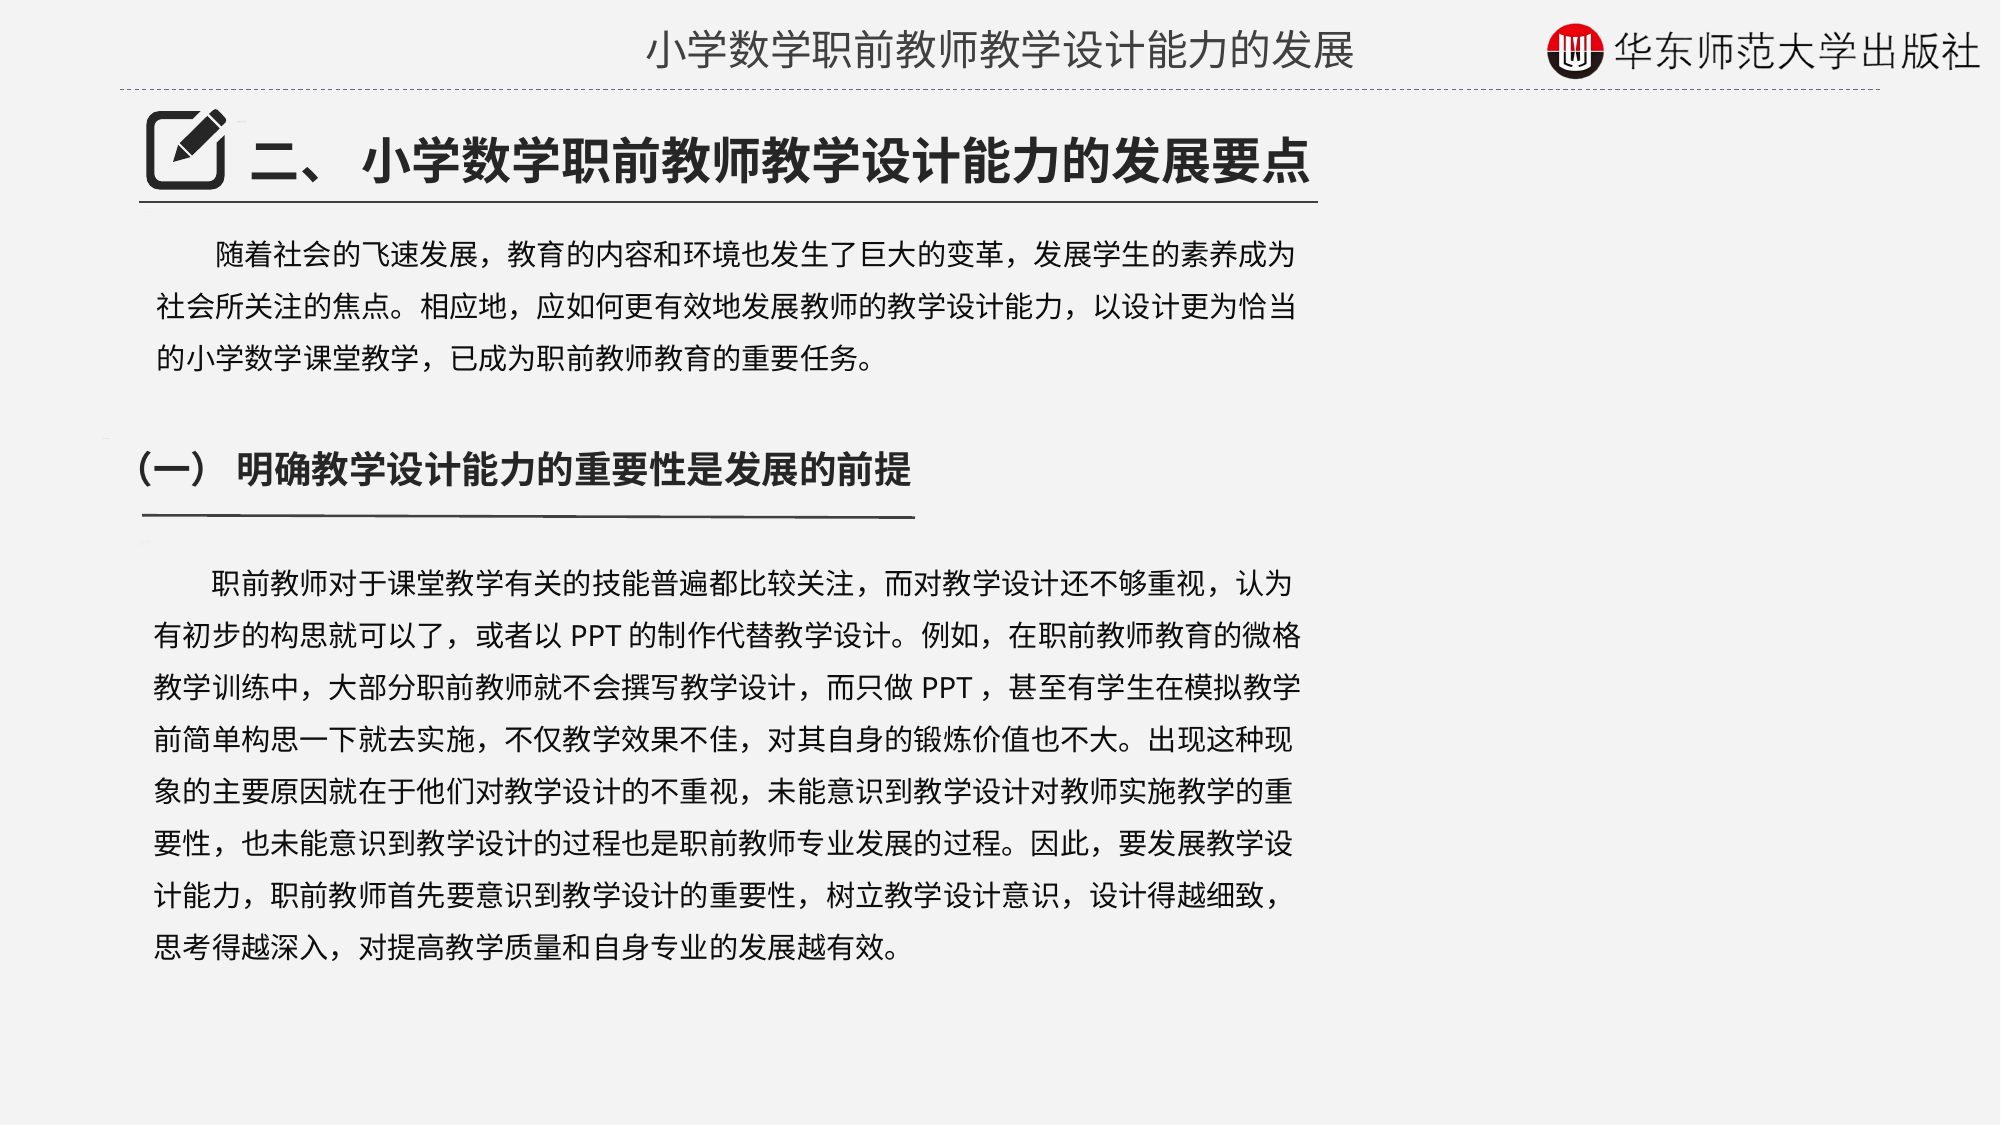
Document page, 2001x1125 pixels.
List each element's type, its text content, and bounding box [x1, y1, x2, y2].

text_box 二、 小学数学职前教师教学设计能力的发展要点 [235, 121, 1381, 197]
text_box （一） 明确教学设计能力的重要性是发展的前提 [101, 438, 1124, 498]
text_box 职前教师对于课堂教学有关的技能普遍都比较关注，而对教学设计还不够重视，认为有初步的构思就可以了，或者以PPT的制作代替教学设计。例如，在职前教师教育的微格教学训练中，大部分职前教师就不会撰写教学设计，而只做PPT，甚至有学生在模拟教学前简单构思一下就去实施，不仅教学效果不佳，对其自身的锻炼价值也不大。出现这种现象的主要原因就在于他们对教学设计的不重视，未能意识到教学设计对教师实施教学的重要性，也未能意识到教学设计的过程也是职前教师专业发展的过程。因此，要发展教学设计能力，职前教师首先要意识到教学设计的重要性，树立教学设计意识，设计得越细致，思考得越深入，对提高教学质量和自身专业的发展越有效。 [138, 540, 1320, 972]
text_box [146, 111, 225, 190]
text_box 随着社会的飞速发展，教育的内容和环境也发生了巨大的变革，发展学生的素养成为社会所关注的焦点。相应地，应如何更有效地发展教师的教学设计能力，以设计更为恰当的小学数学课堂教学，已成为职前教师教育的重要任务。 [142, 212, 1320, 383]
text_box 小学数学职前教师教学设计能力的发展 [619, 23, 1381, 74]
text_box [1536, 13, 1989, 83]
text_box [208, 109, 227, 127]
